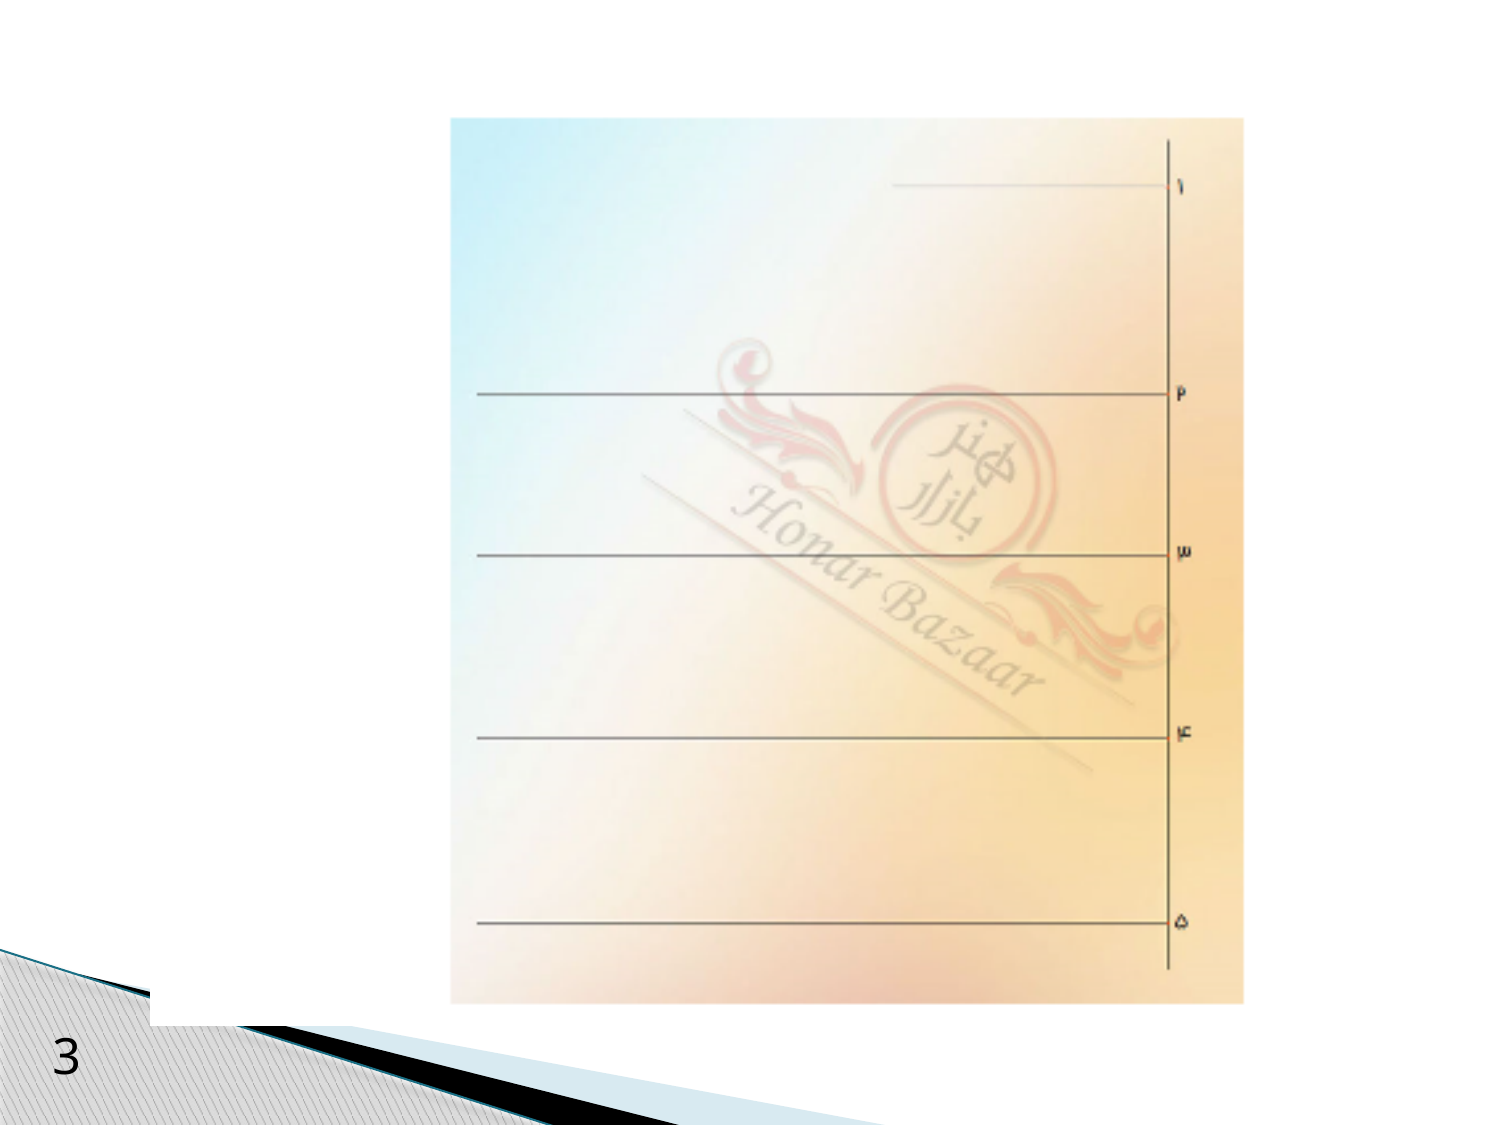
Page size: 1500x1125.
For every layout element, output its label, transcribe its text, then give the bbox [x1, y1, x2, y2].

picture [149, 87, 1493, 1026]
text_box 3 [37, 1017, 138, 1093]
